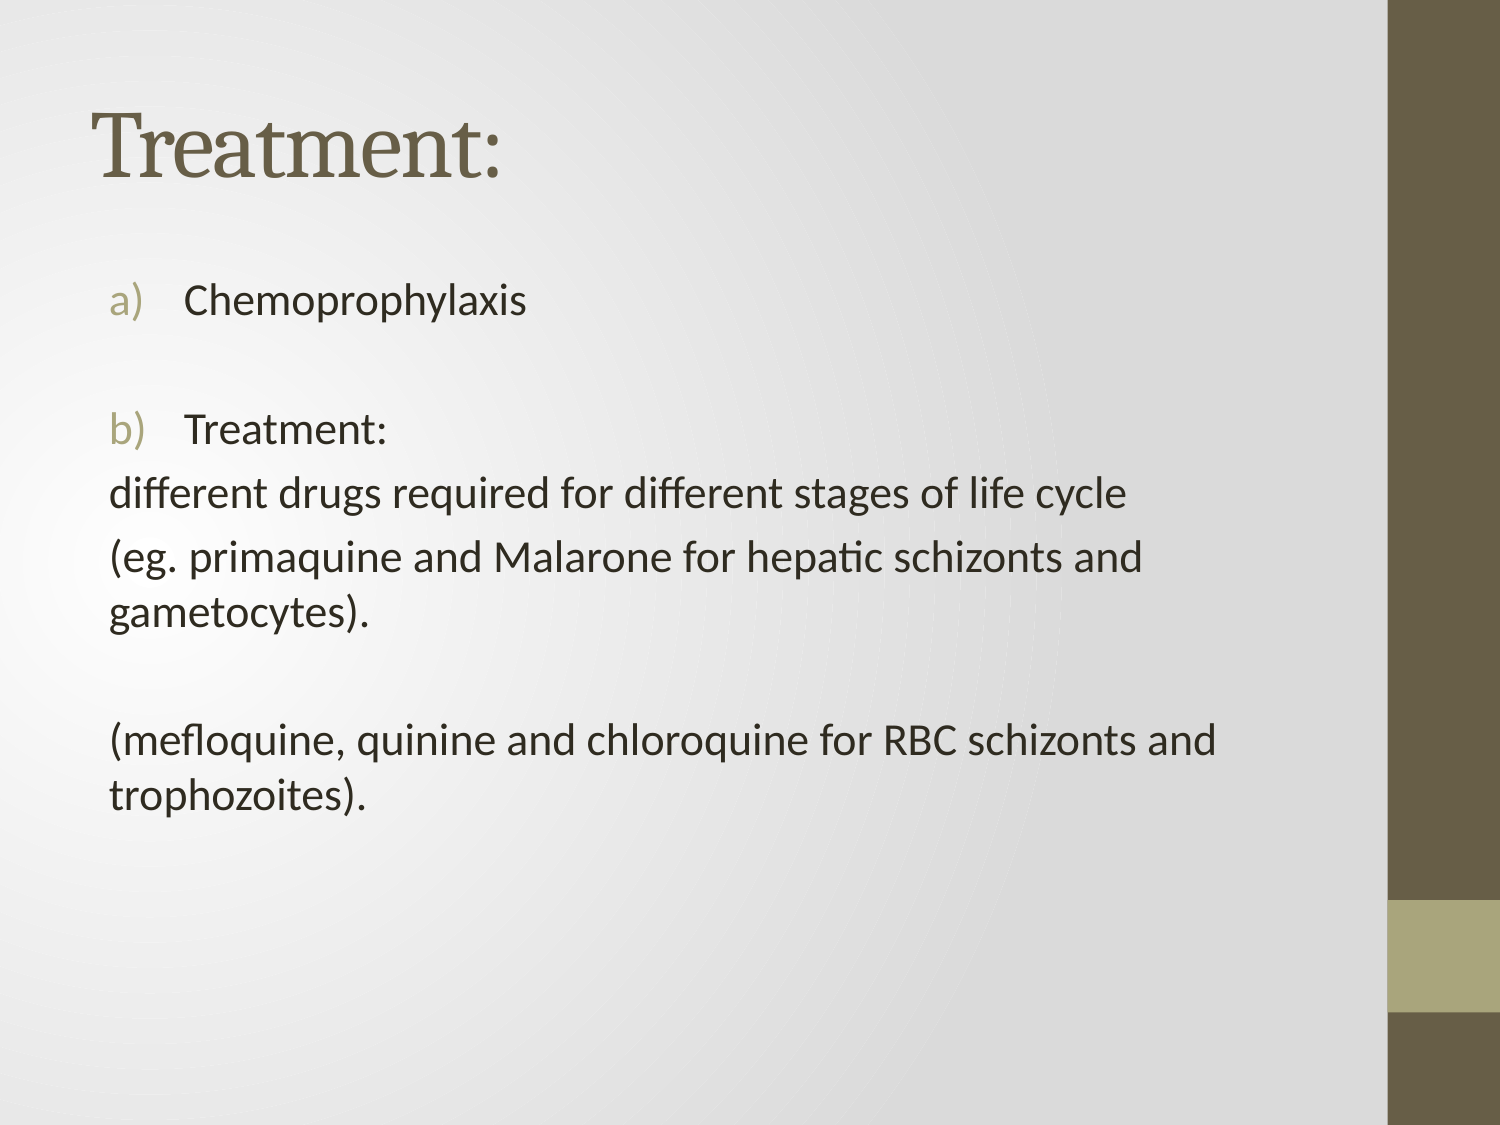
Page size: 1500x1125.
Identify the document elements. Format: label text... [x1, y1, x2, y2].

title Treatment: [75, 45, 1325, 233]
list Chemoprophylaxis Treatment: different drugs required for different stages of life cycle (eg. primaquine and Malarone for hepatic schizonts and gametocytes). (mefloquine, quinine and chloroquine for RBC schizonts and trophozoites). [75, 262, 1325, 1050]
